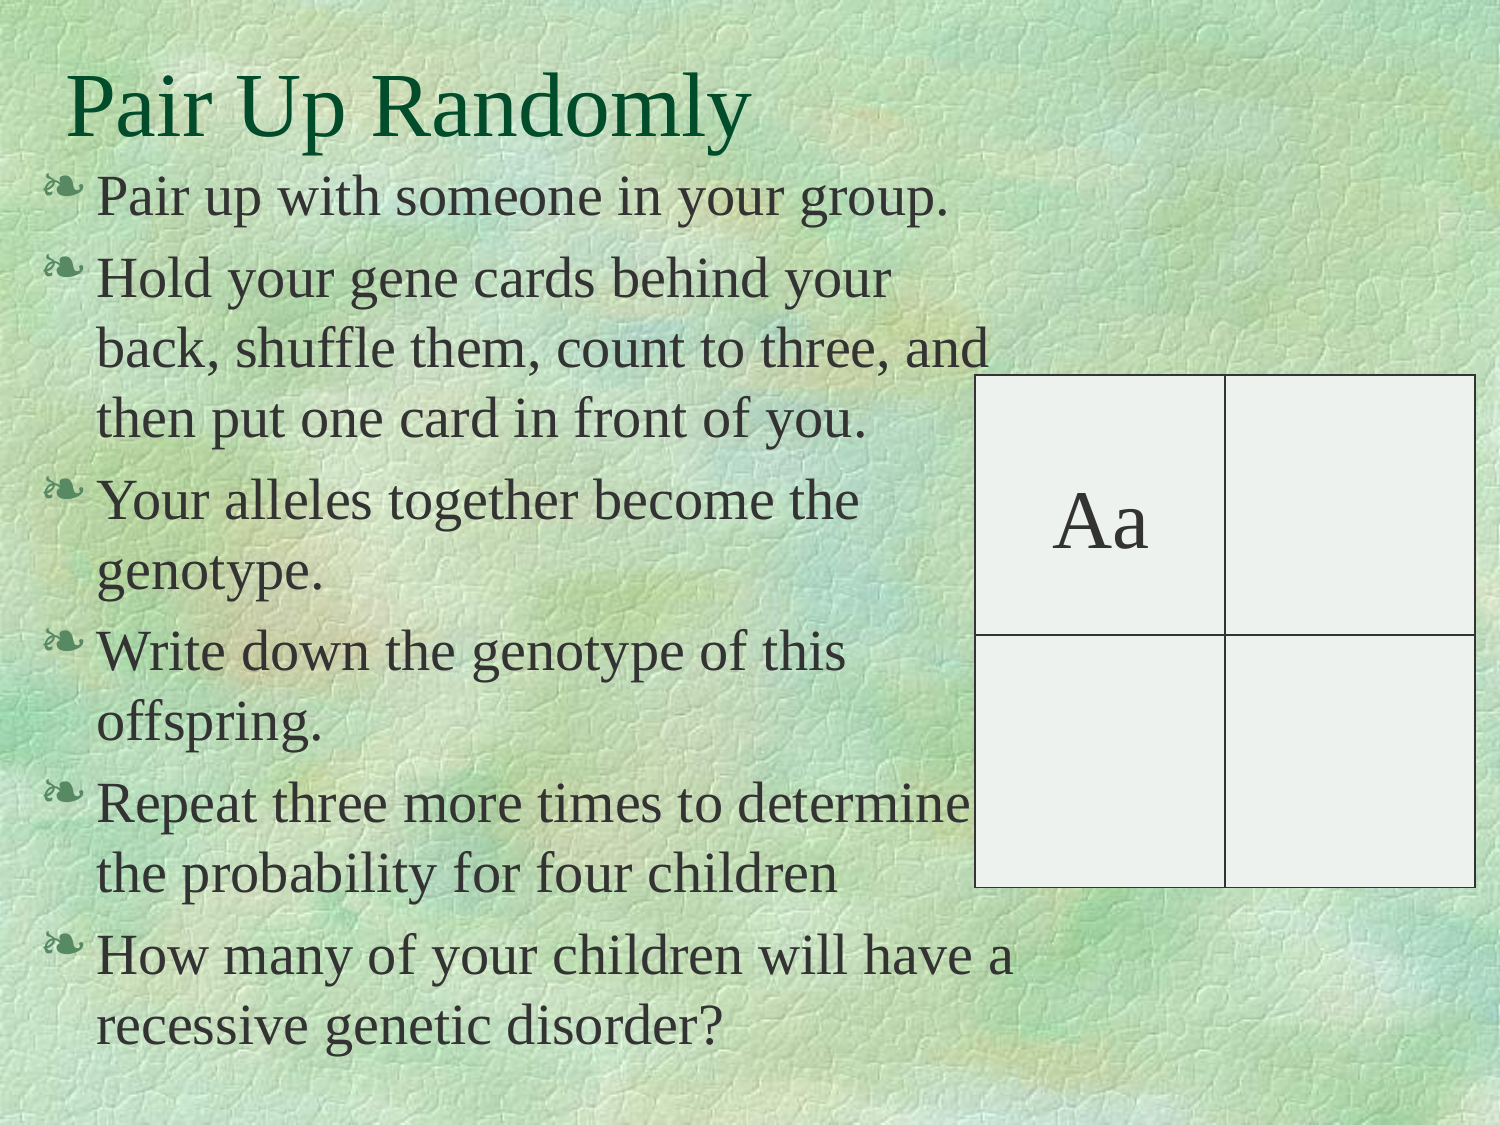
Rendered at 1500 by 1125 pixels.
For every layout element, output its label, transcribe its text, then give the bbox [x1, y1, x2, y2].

table_header [1226, 376, 1474, 634]
list Pair up with someone in your group. Hold your gene cards behind your back, shuffle them, count to three, and then put one card in front of you. Your alleles together become the genotype. Write down the genotype of this offspring. Repeat three more times to determine the probability for four children How many of your children will have a recessive genetic disorder? [24, 149, 1038, 826]
picture [0, 0, 1500, 1125]
table_cell [1226, 636, 1474, 887]
title Pair Up Randomly [49, 24, 1326, 163]
table_header Aa [976, 376, 1224, 634]
table_cell [976, 636, 1224, 887]
